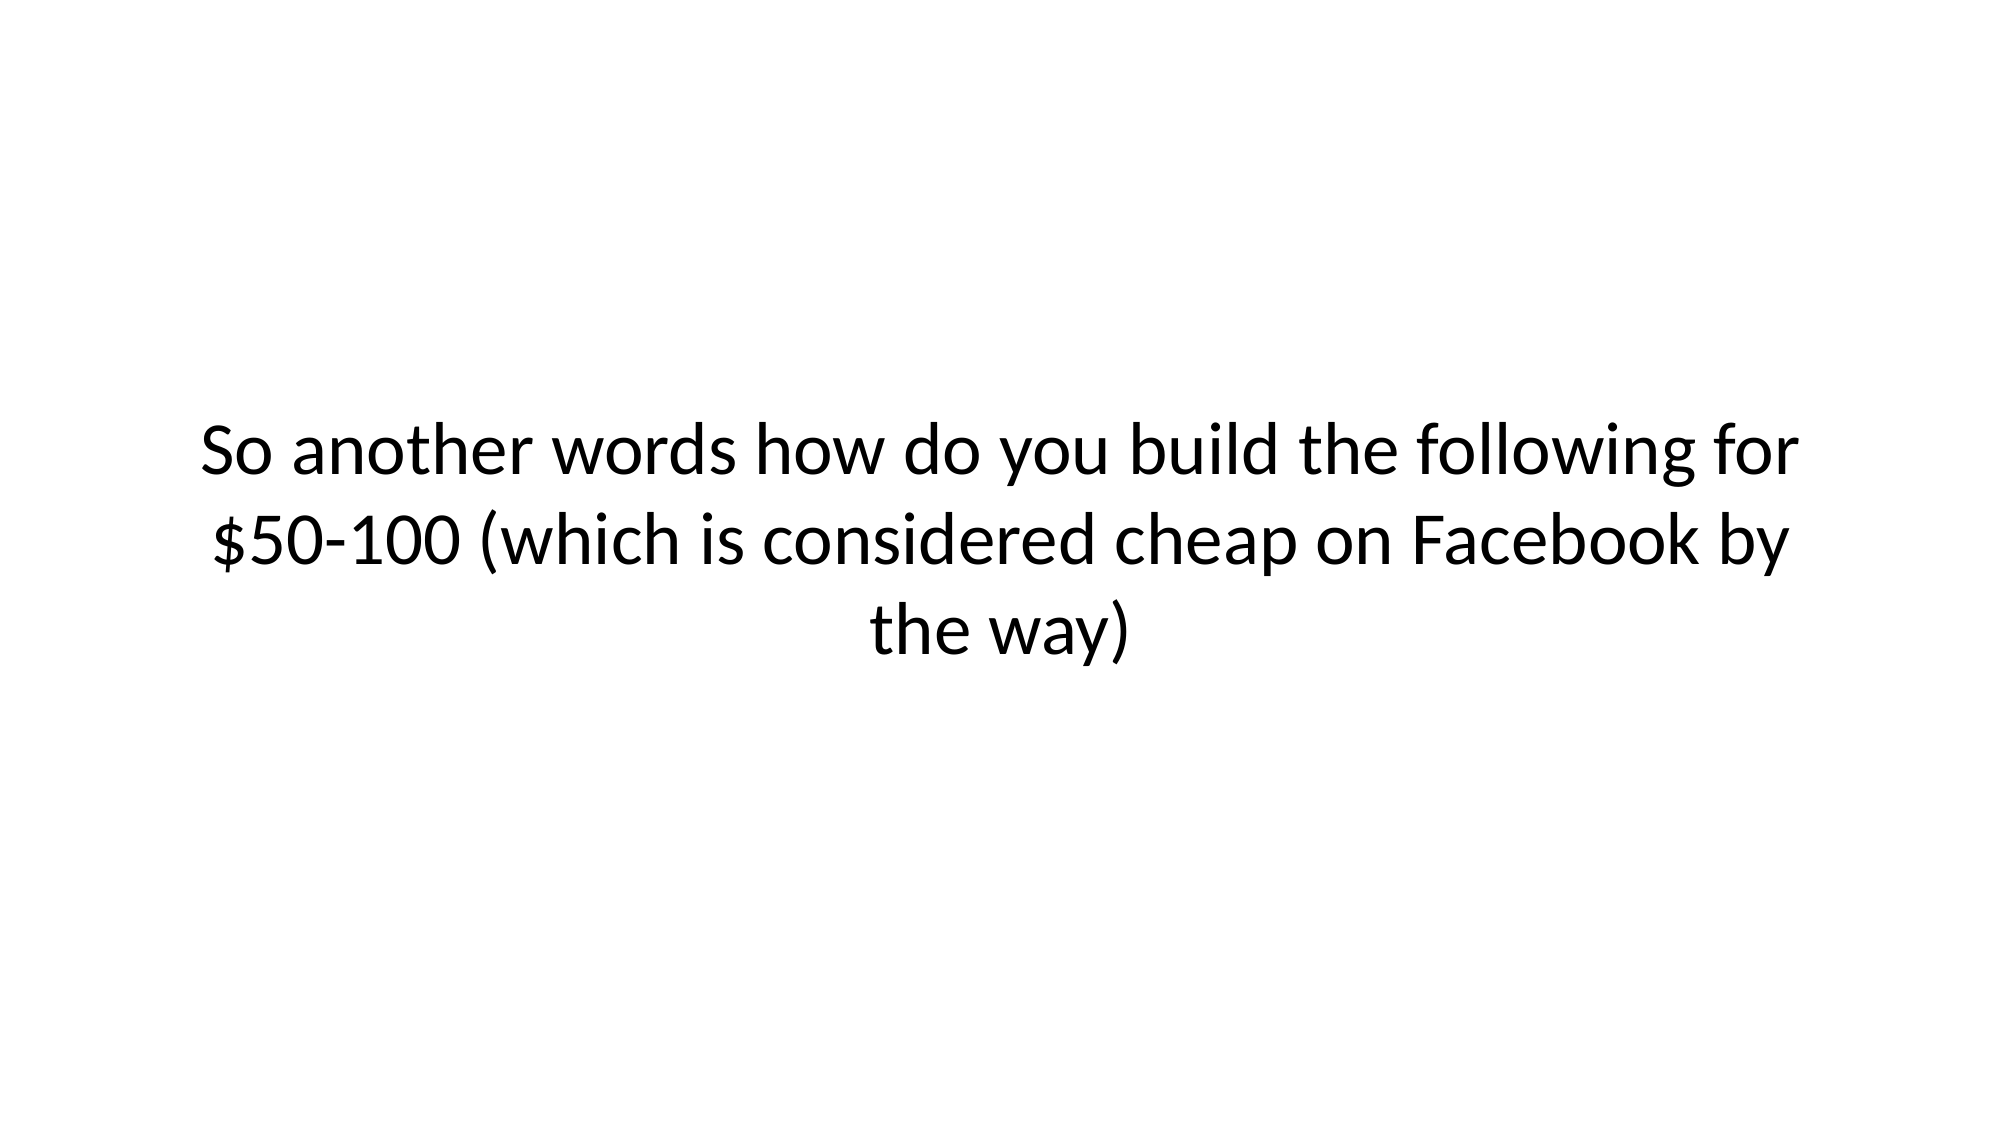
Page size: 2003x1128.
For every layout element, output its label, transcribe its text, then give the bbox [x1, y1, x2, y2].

title So another words how do you build the following for $50-100 (which is considered cheap on Facebook by the way) [149, 287, 1853, 782]
